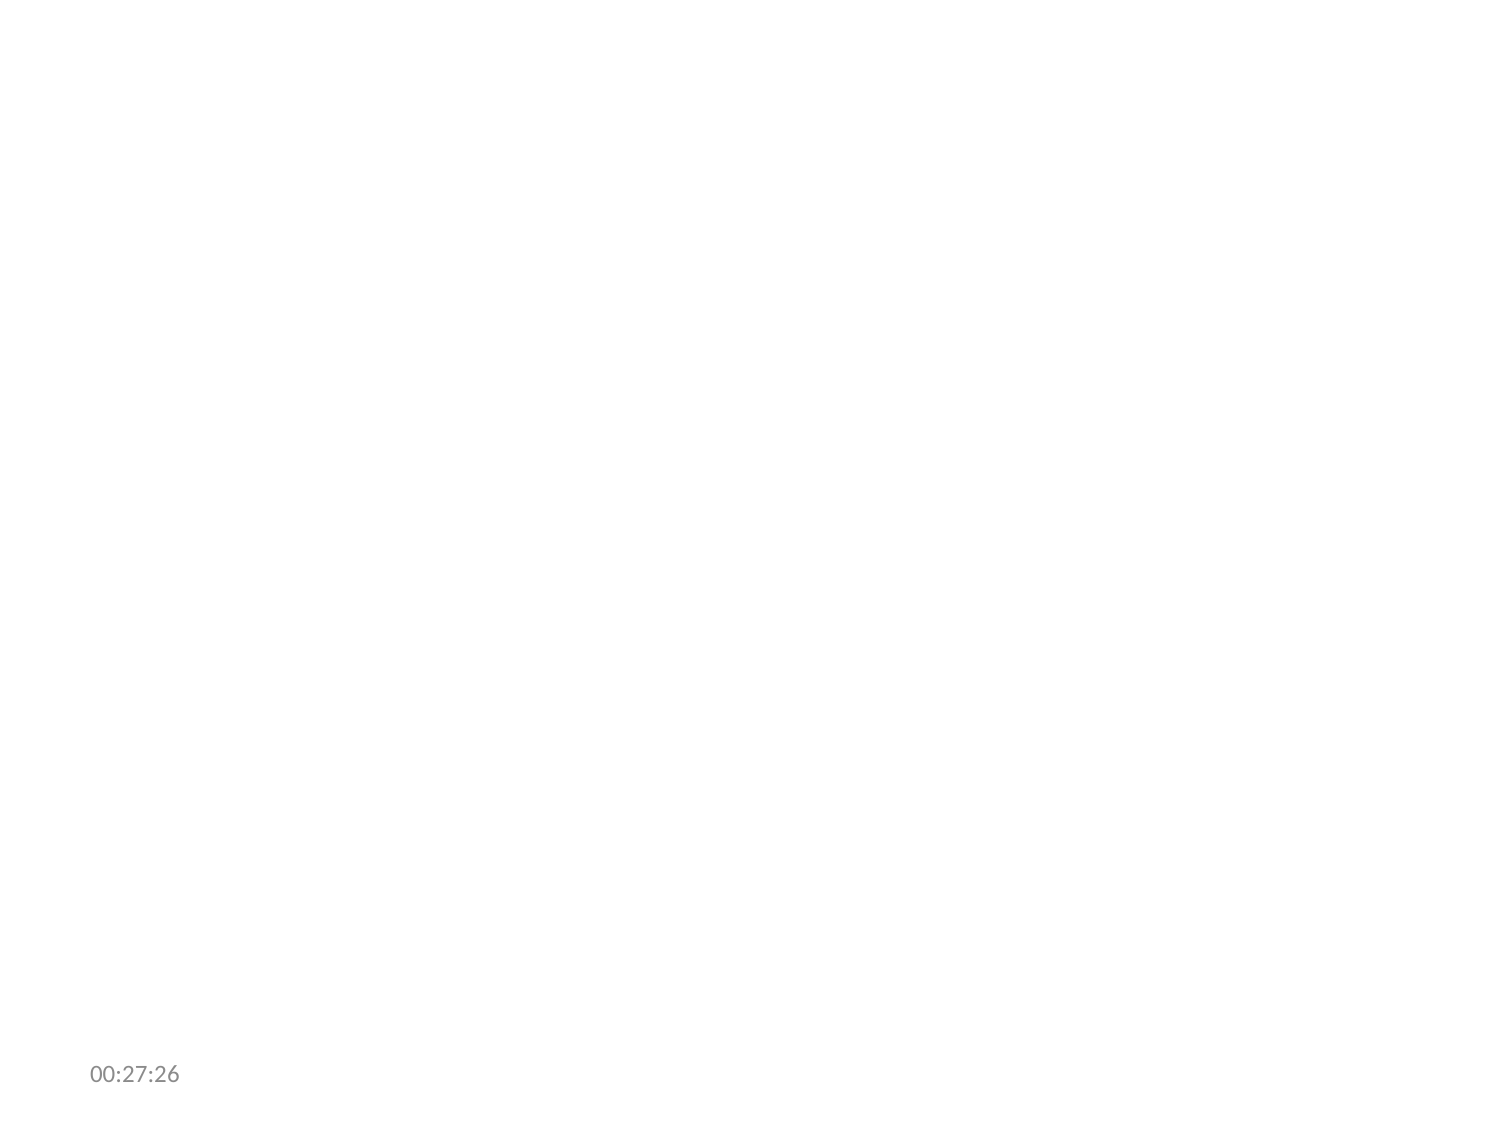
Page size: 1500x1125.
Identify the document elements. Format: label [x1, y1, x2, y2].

slide_number [75, 1042, 425, 1103]
